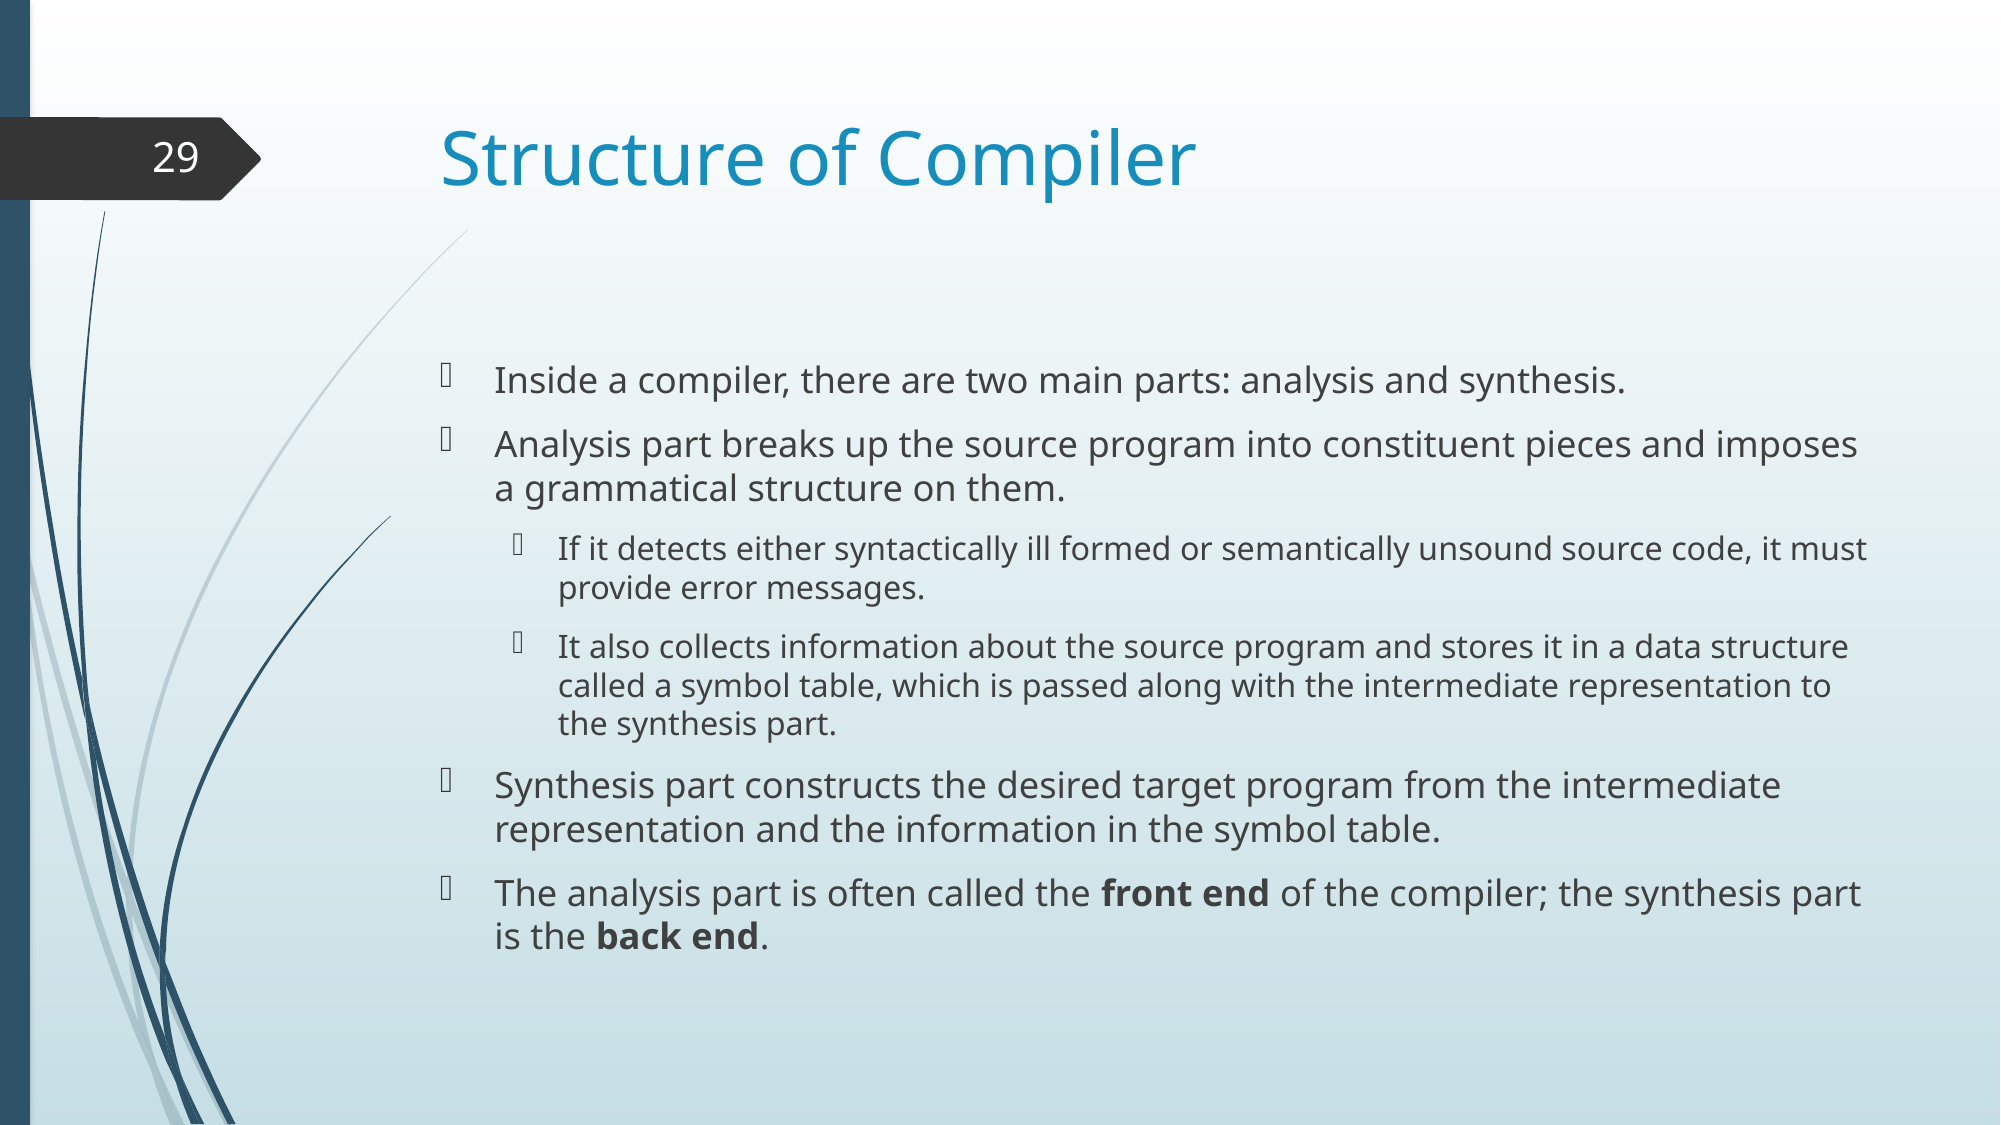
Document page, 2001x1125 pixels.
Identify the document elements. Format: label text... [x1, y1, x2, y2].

list Inside a compiler, there are two main parts: analysis and synthesis. Analysis part breaks up the source program into constituent pieces and imposes a grammatical structure on them. If it detects either syntactically ill formed or semantically unsound source code, it must provide error messages. It also collects information about the source program and stores it in a data structure called a symbol table, which is passed along with the intermediate representation to the synthesis part. Synthesis part constructs the desired target program from the intermediate representation and the information in the symbol table. The analysis part is often called the front end of the compiler; the synthesis part is the back end. [424, 350, 1888, 970]
slide_number 29 [87, 129, 216, 190]
title Structure of Compiler [425, 102, 1888, 313]
